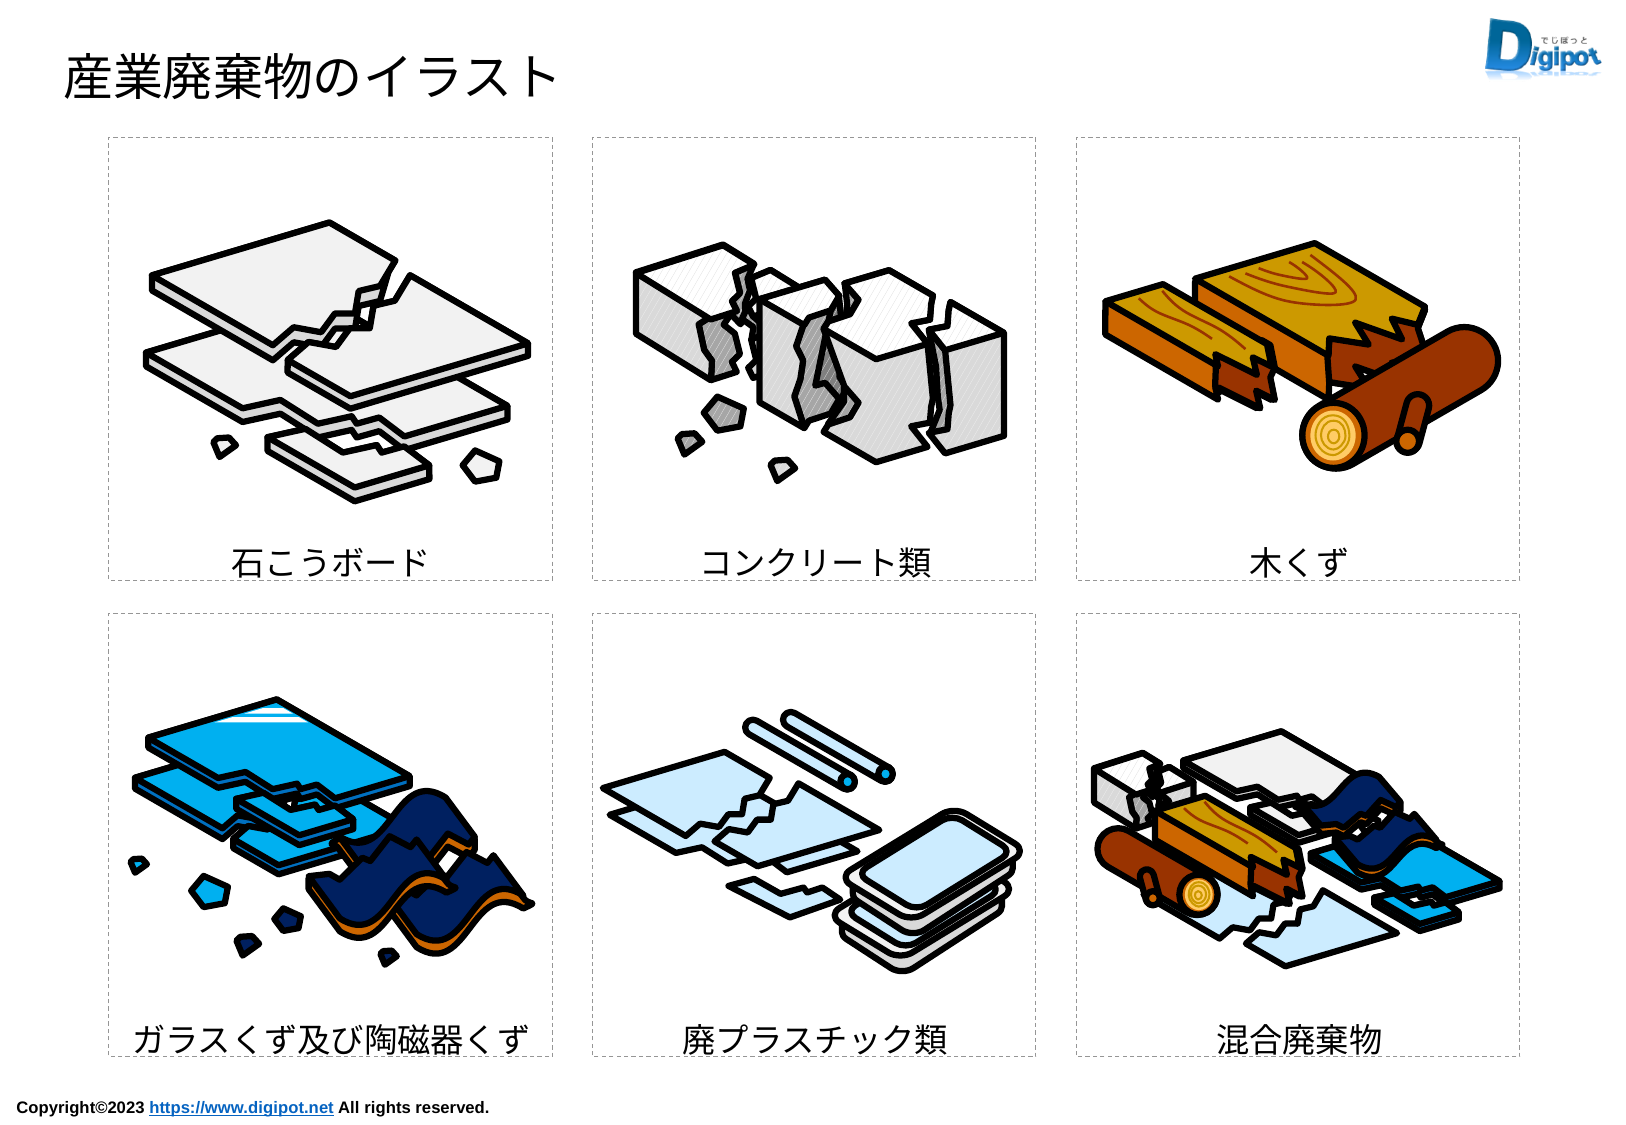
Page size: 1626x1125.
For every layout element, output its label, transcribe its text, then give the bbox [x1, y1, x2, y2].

text_box 混合廃棄物 [1201, 1011, 1398, 1067]
text_box ガラスくず及び陶磁器くず [117, 1011, 546, 1067]
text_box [130, 708, 533, 965]
text_box 廃プラスチック類 [667, 1011, 963, 1067]
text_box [1091, 738, 1496, 981]
text_box 木くず [1234, 534, 1365, 590]
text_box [153, 200, 511, 493]
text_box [1096, 247, 1509, 468]
text_box 産業廃棄物のイラスト [48, 38, 578, 113]
text_box 石こうボード [216, 534, 447, 590]
picture [1485, 18, 1602, 82]
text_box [635, 244, 1004, 481]
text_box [616, 736, 1021, 972]
text_box コンクリート類 [684, 534, 947, 590]
